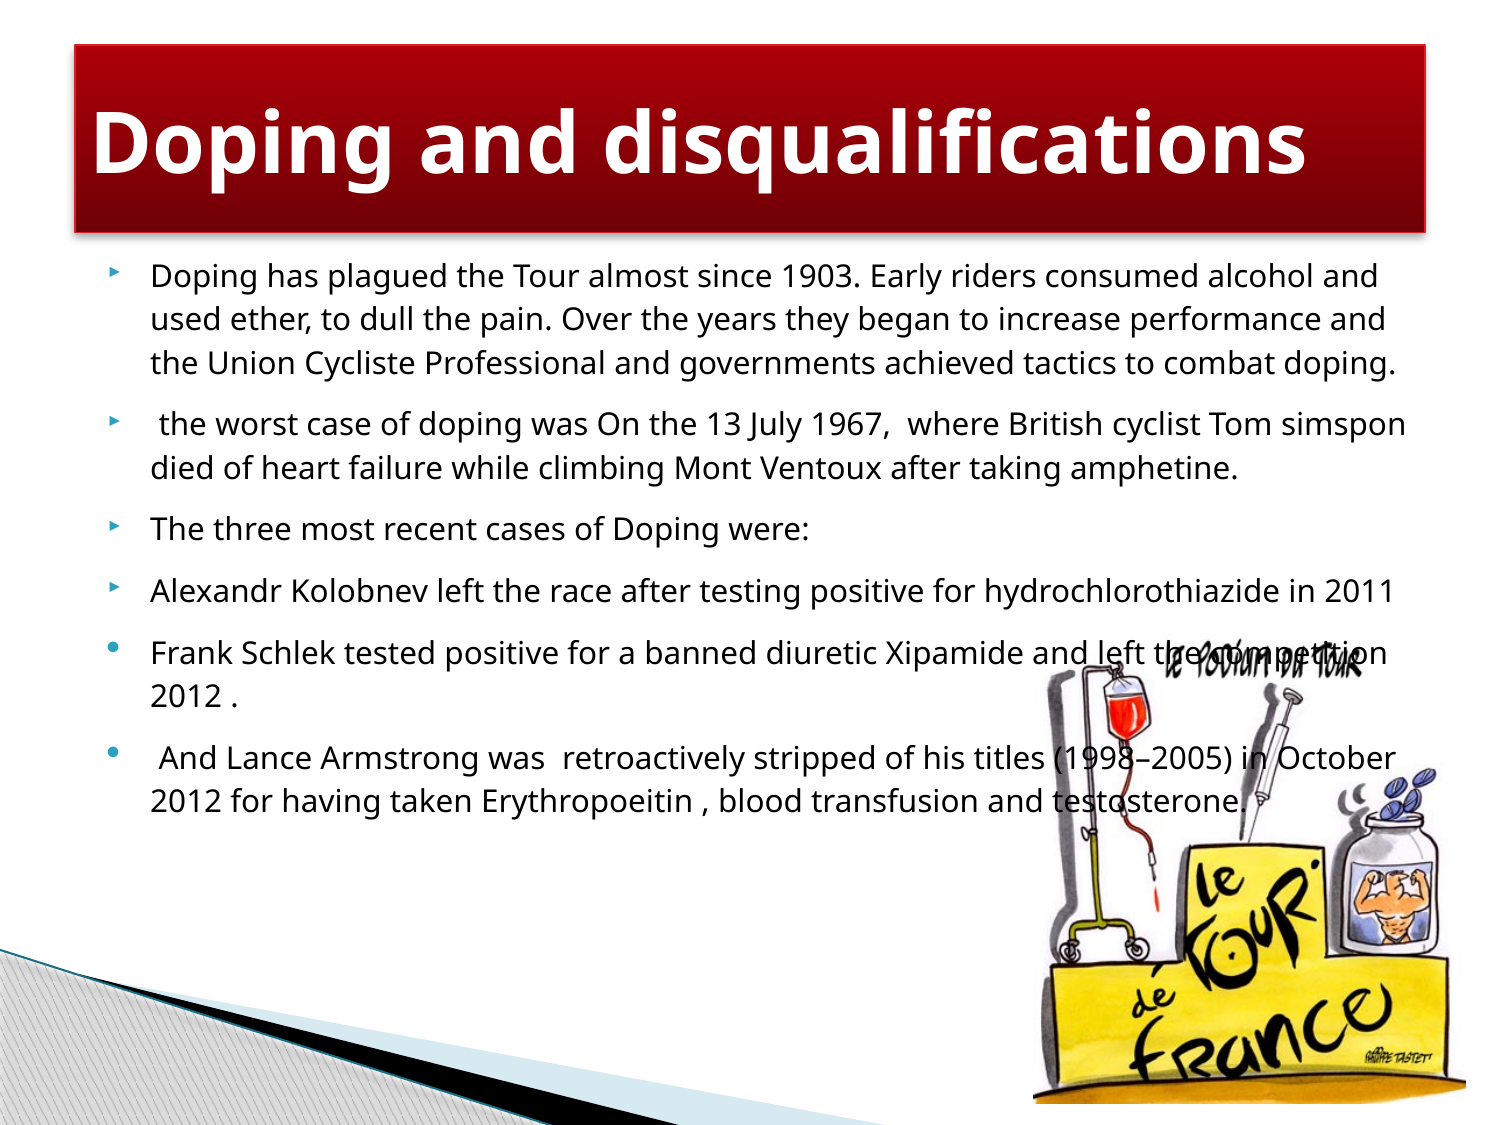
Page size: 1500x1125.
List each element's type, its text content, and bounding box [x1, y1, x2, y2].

list Doping has plagued the Tour almost since 1903. Early riders consumed alcohol and used ether, to dull the pain. Over the years they began to increase performance and the Union Cycliste Professional and governments achieved tactics to combat doping. the worst case of doping was On the 13 July 1967, where British cyclist Tom simspon died of heart failure while climbing Mont Ventoux after taking amphetine. The three most recent cases of Doping were: Alexandr Kolobnev left the race after testing positive for hydrochlorothiazide in 2011 Frank Schlek tested positive for a banned diuretic Xipamide and left the competition 2012 . And Lance Armstrong was retroactively stripped of his titles (1998–2005) in October 2012 for having taken Erythropoeitin , blood transfusion and testosterone. [75, 243, 1425, 986]
title Doping and disqualifications [74, 44, 1426, 233]
picture [1033, 633, 1467, 1105]
